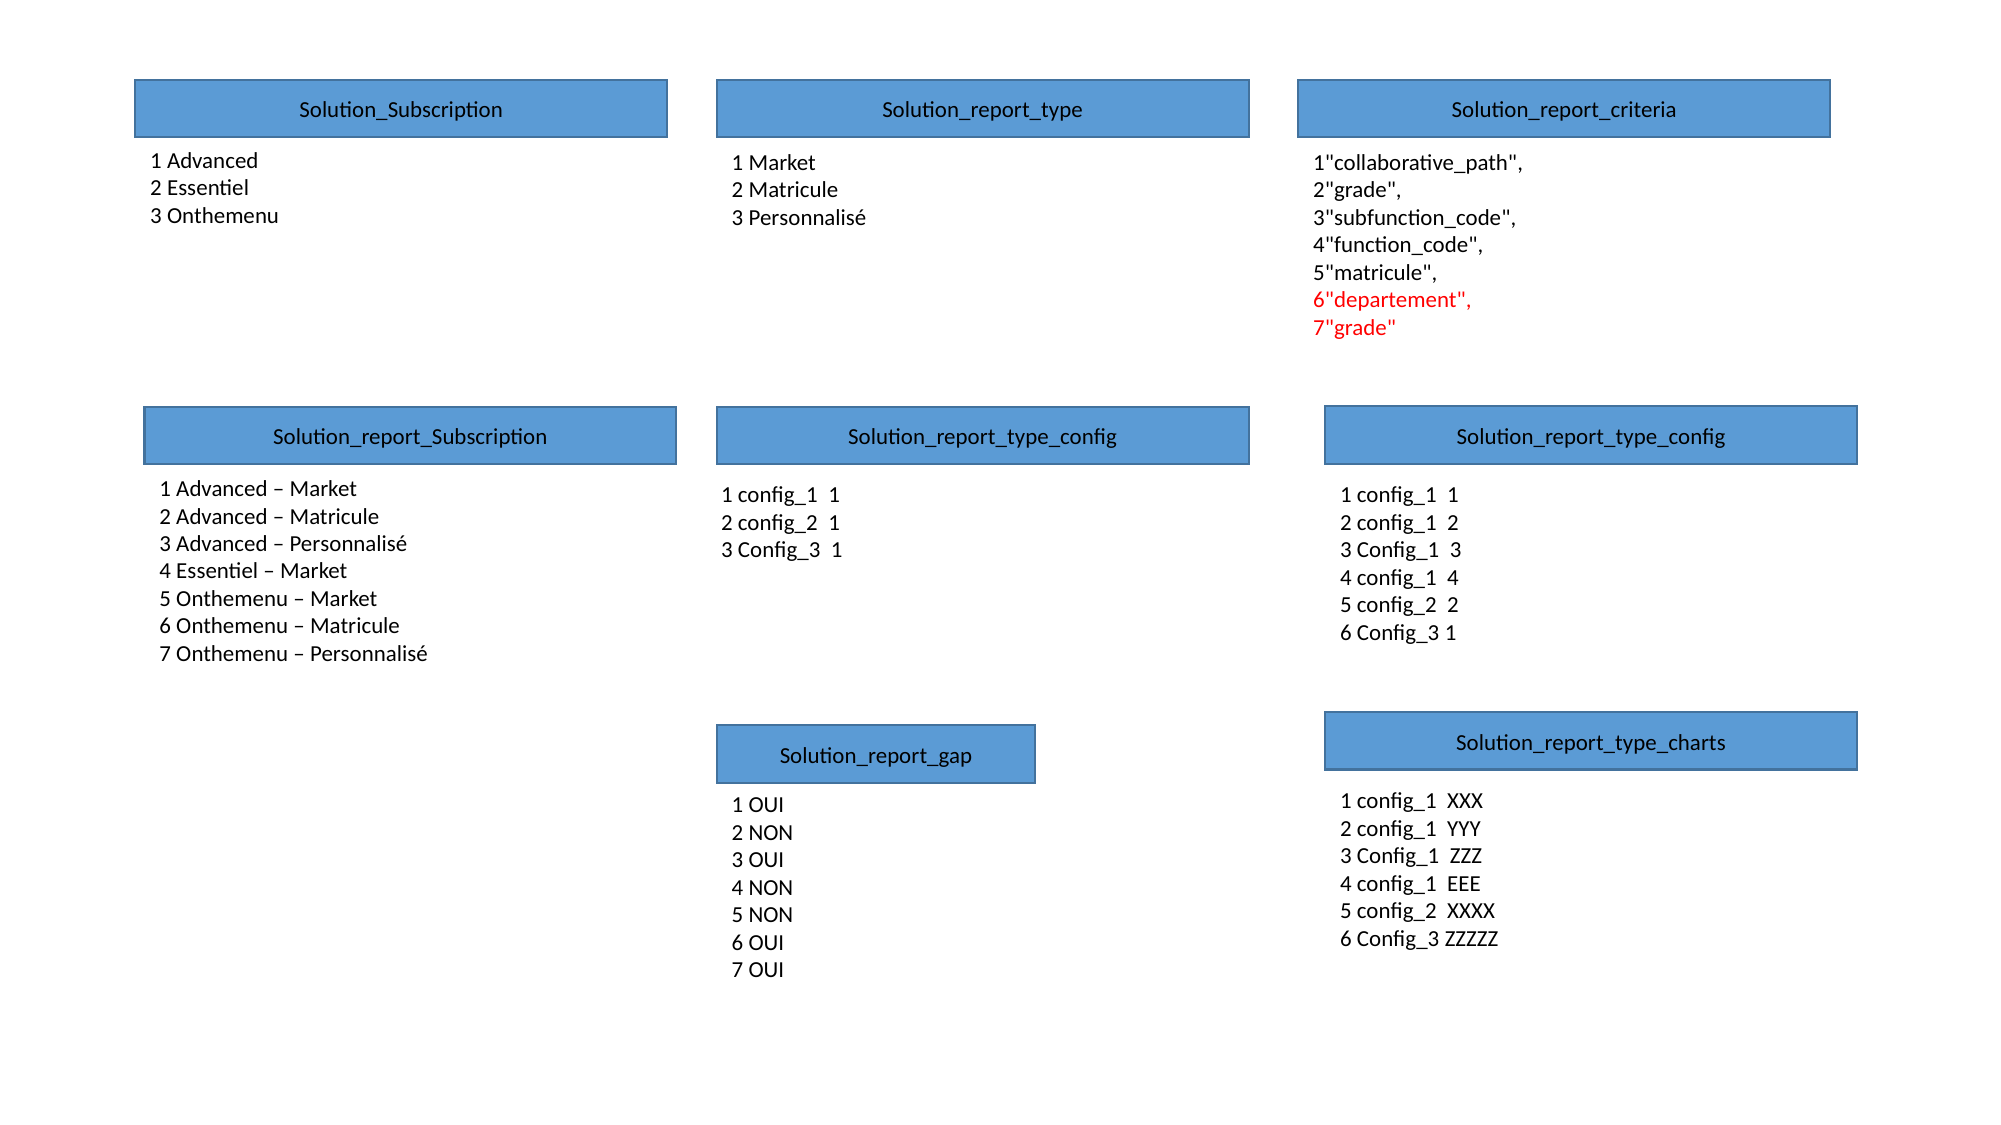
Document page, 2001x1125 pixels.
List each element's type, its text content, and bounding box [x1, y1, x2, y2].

text_box Solution_report_criteria [1297, 79, 1831, 138]
text_box 1 config_1 XXX 2 config_1 YYY 3 Config_1 ZZZ 4 config_1 EEE 5 config_2 XXXX 6 Config_3 ZZZZZ [1325, 778, 1858, 986]
text_box 1 Advanced 2 Essentiel 3 Onthemenu [135, 138, 668, 281]
text_box Solution_report_Subscription [143, 406, 677, 465]
text_box Solution_report_gap [716, 724, 1036, 782]
text_box Solution_report_type_config [1324, 405, 1858, 465]
text_box Solution_report_type [716, 79, 1250, 138]
text_box Solution_report_type_charts [1324, 711, 1858, 771]
text_box Solution_report_type_config [716, 406, 1250, 465]
text_box 1 config_1 1 2 config_2 1 3 Config_3 1 [706, 472, 1238, 570]
text_box 1 Advanced – Market 2 Advanced – Matricule 3 Advanced – Personnalisé 4 Essentiel – Market 5 Onthemenu – Market 6 Onthemenu – Matricule 7 Onthemenu – Personnalisé [144, 466, 677, 674]
text_box 1 config_1 1 2 config_1 2 3 Config_1 3 4 config_1 4 5 config_2 2 6 Config_3 1 [1325, 472, 1858, 680]
text_box Solution_Subscription [134, 79, 668, 138]
text_box 1"collaborative_path", 2"grade", 3"subfunction_code", 4"function_code", 5"matricule", 6"departement", 7"grade" [1298, 140, 1831, 347]
text_box 1 Market 2 Matricule 3 Personnalisé [716, 140, 1249, 238]
text_box 1 OUI 2 NON 3 OUI 4 NON 5 NON 6 OUI 7 OUI [716, 782, 1036, 990]
